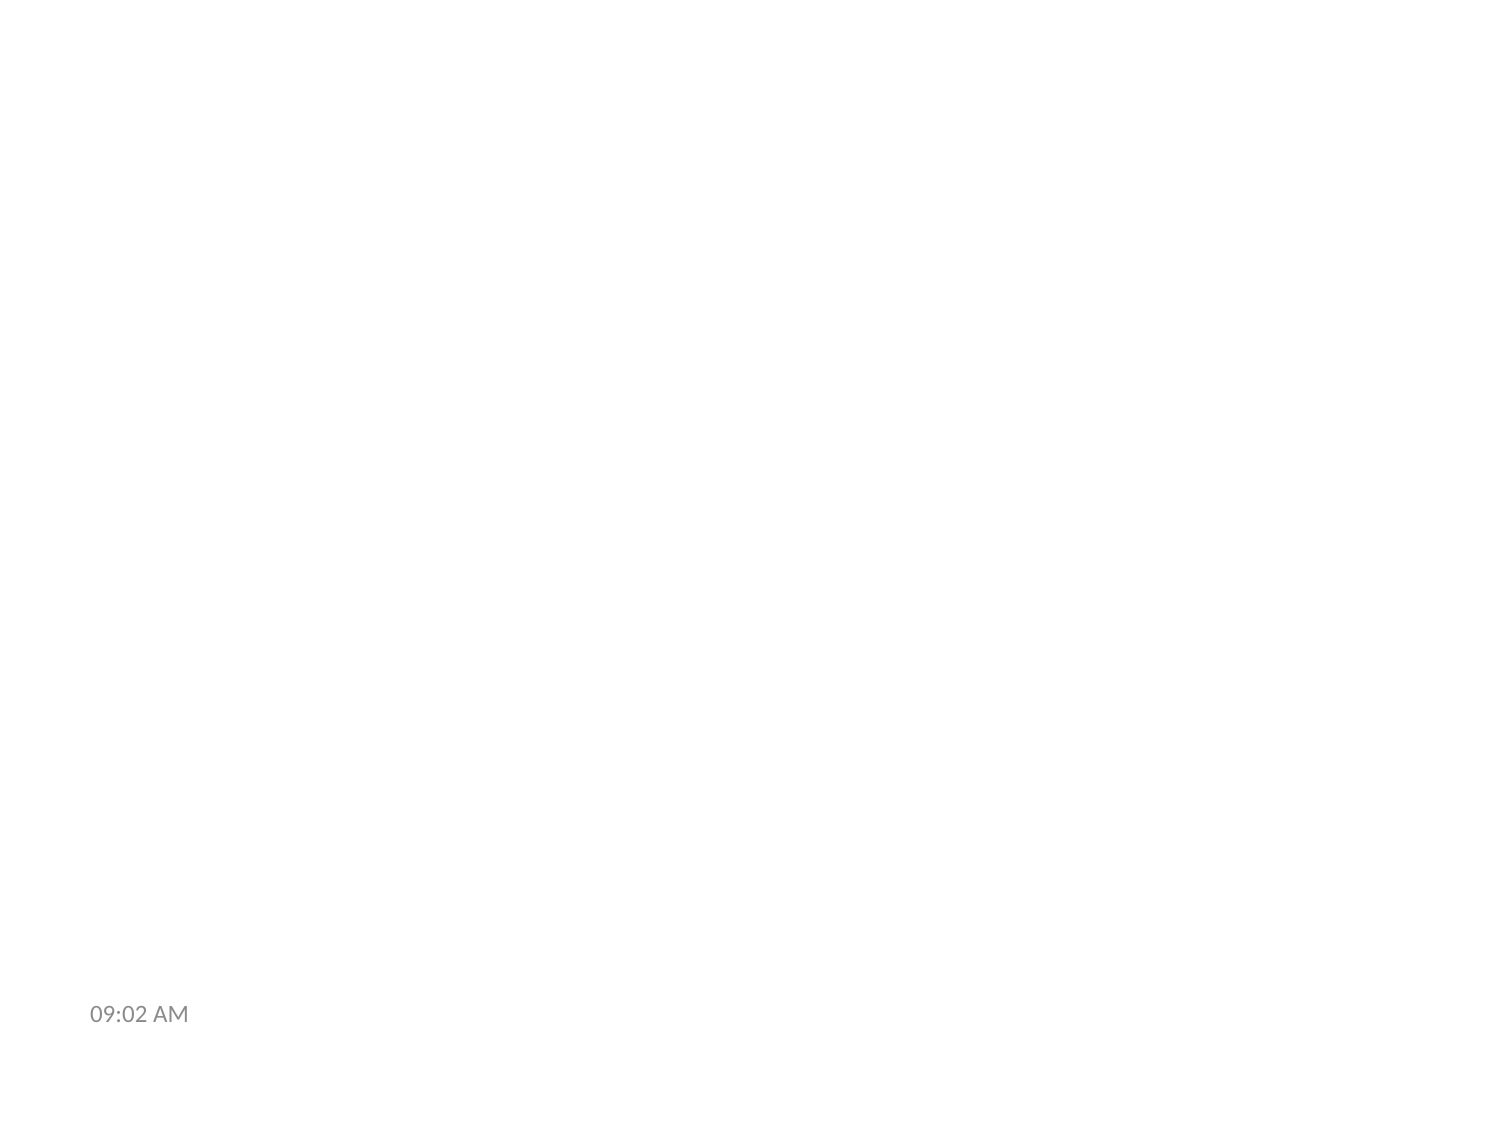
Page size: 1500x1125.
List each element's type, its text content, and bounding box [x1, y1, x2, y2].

text_box 3:35 PM [75, 982, 425, 1043]
